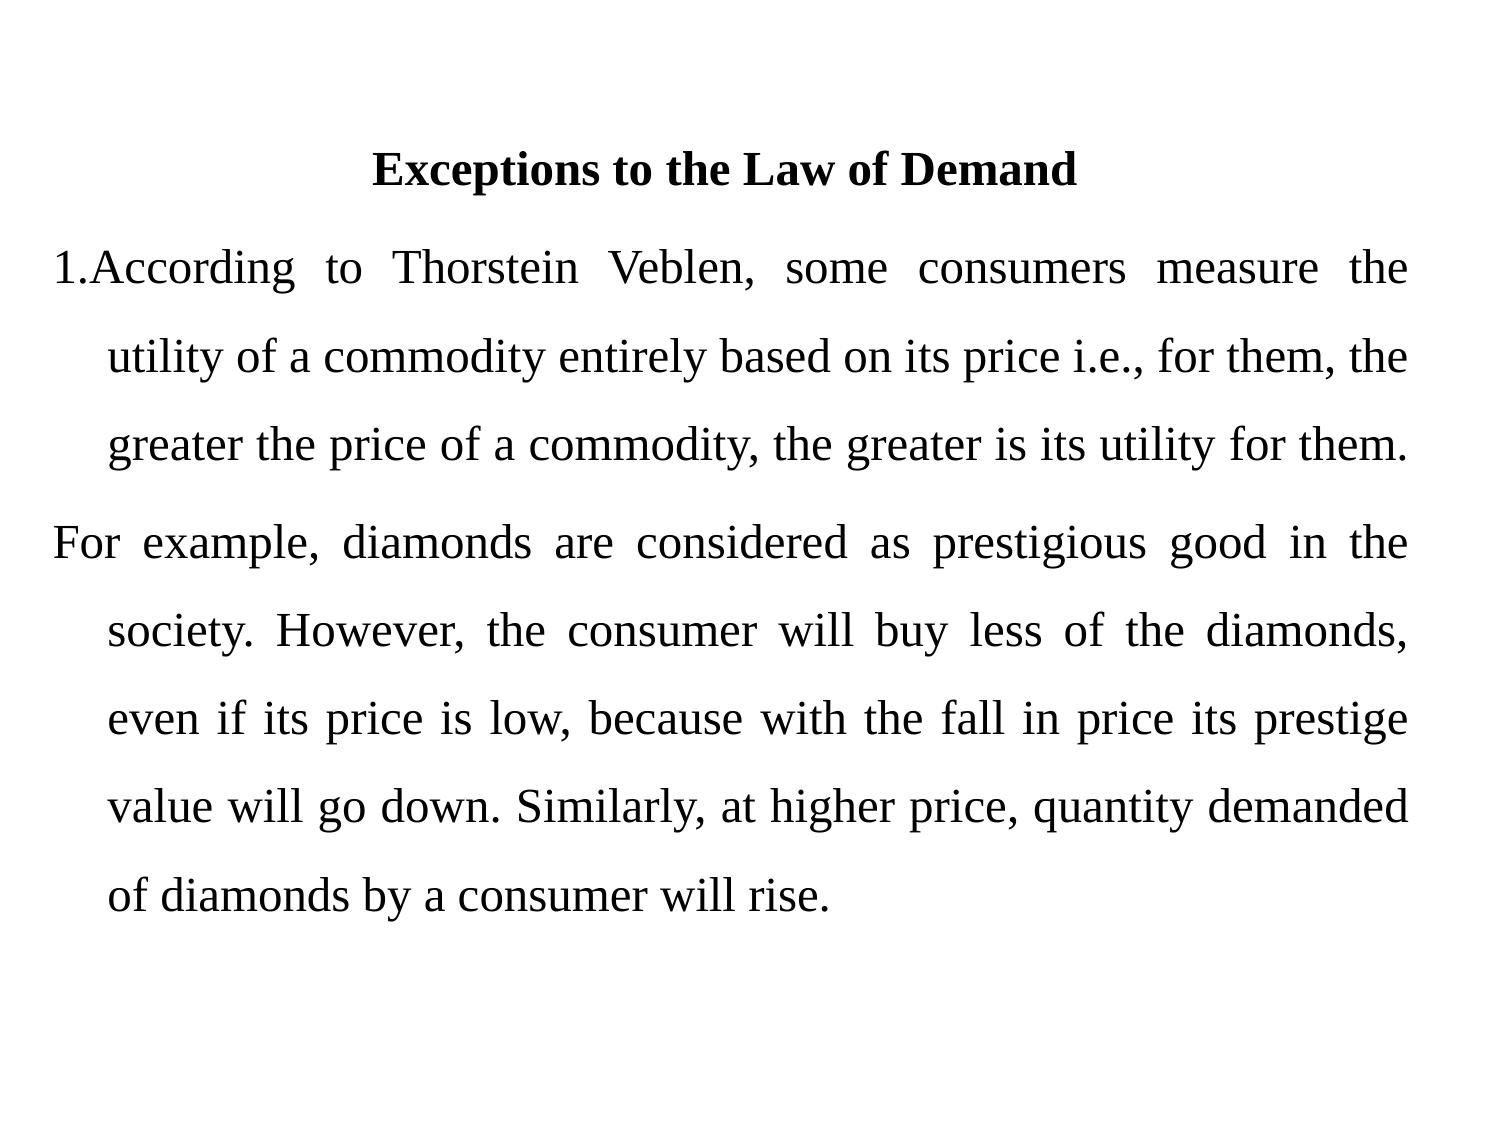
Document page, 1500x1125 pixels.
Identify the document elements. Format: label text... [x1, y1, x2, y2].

list Exceptions to the Law of Demand 1.According to Thorstein Veblen, some consumers measure the utility of a commodity entirely based on its price i.e., for them, the greater the price of a commodity, the greater is its utility for them. For example, diamonds are considered as prestigious good in the society. However, the consumer will buy less of the diamonds, even if its price is low, because with the fall in price its prestige value will go down. Similarly, at higher price, quantity demanded of diamonds by a consumer will rise. [37, 99, 1425, 1005]
